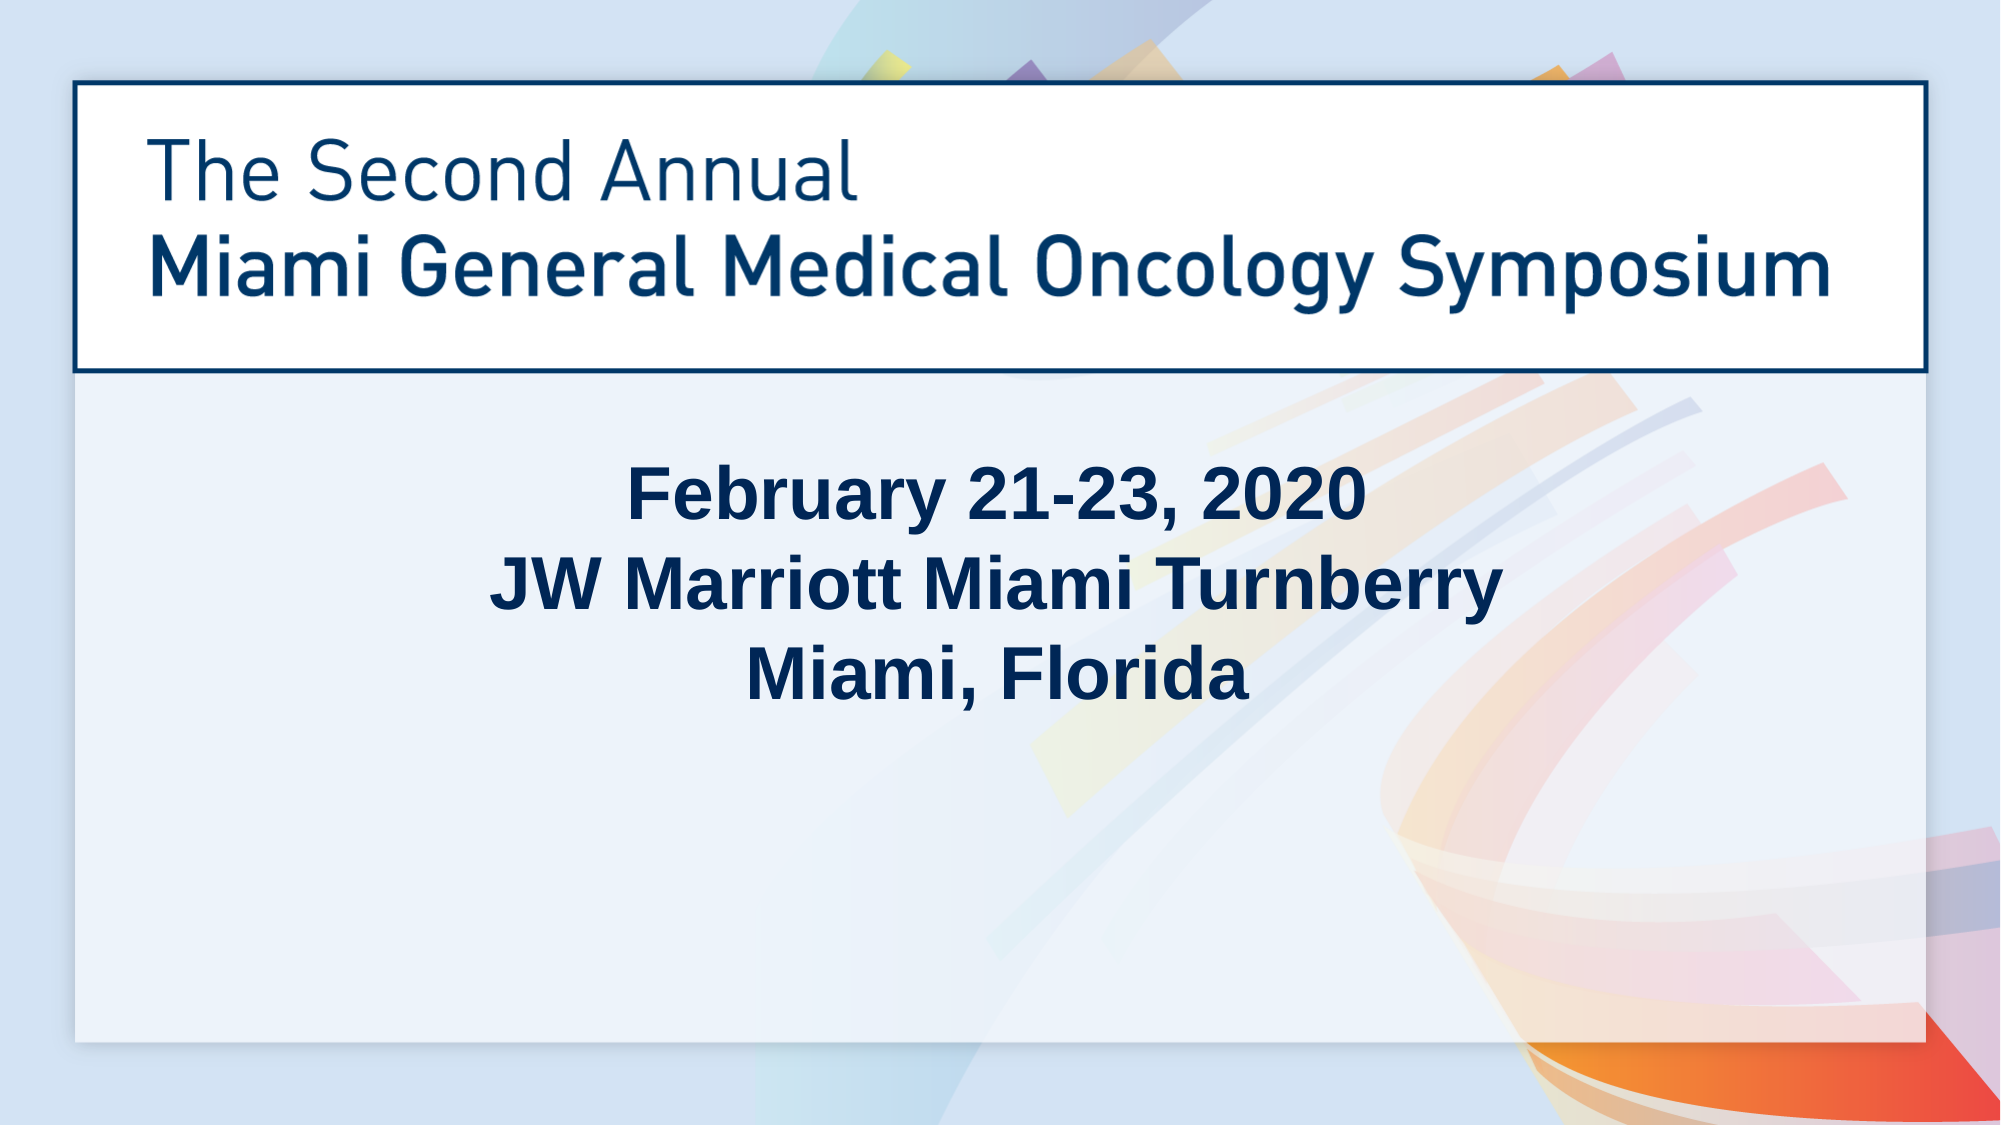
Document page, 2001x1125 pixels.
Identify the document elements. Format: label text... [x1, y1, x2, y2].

picture [0, 0, 2001, 1125]
text_box February 21-23, 2020 JW Marriott Miami Turnberry Miami, Florida [75, 471, 1921, 688]
